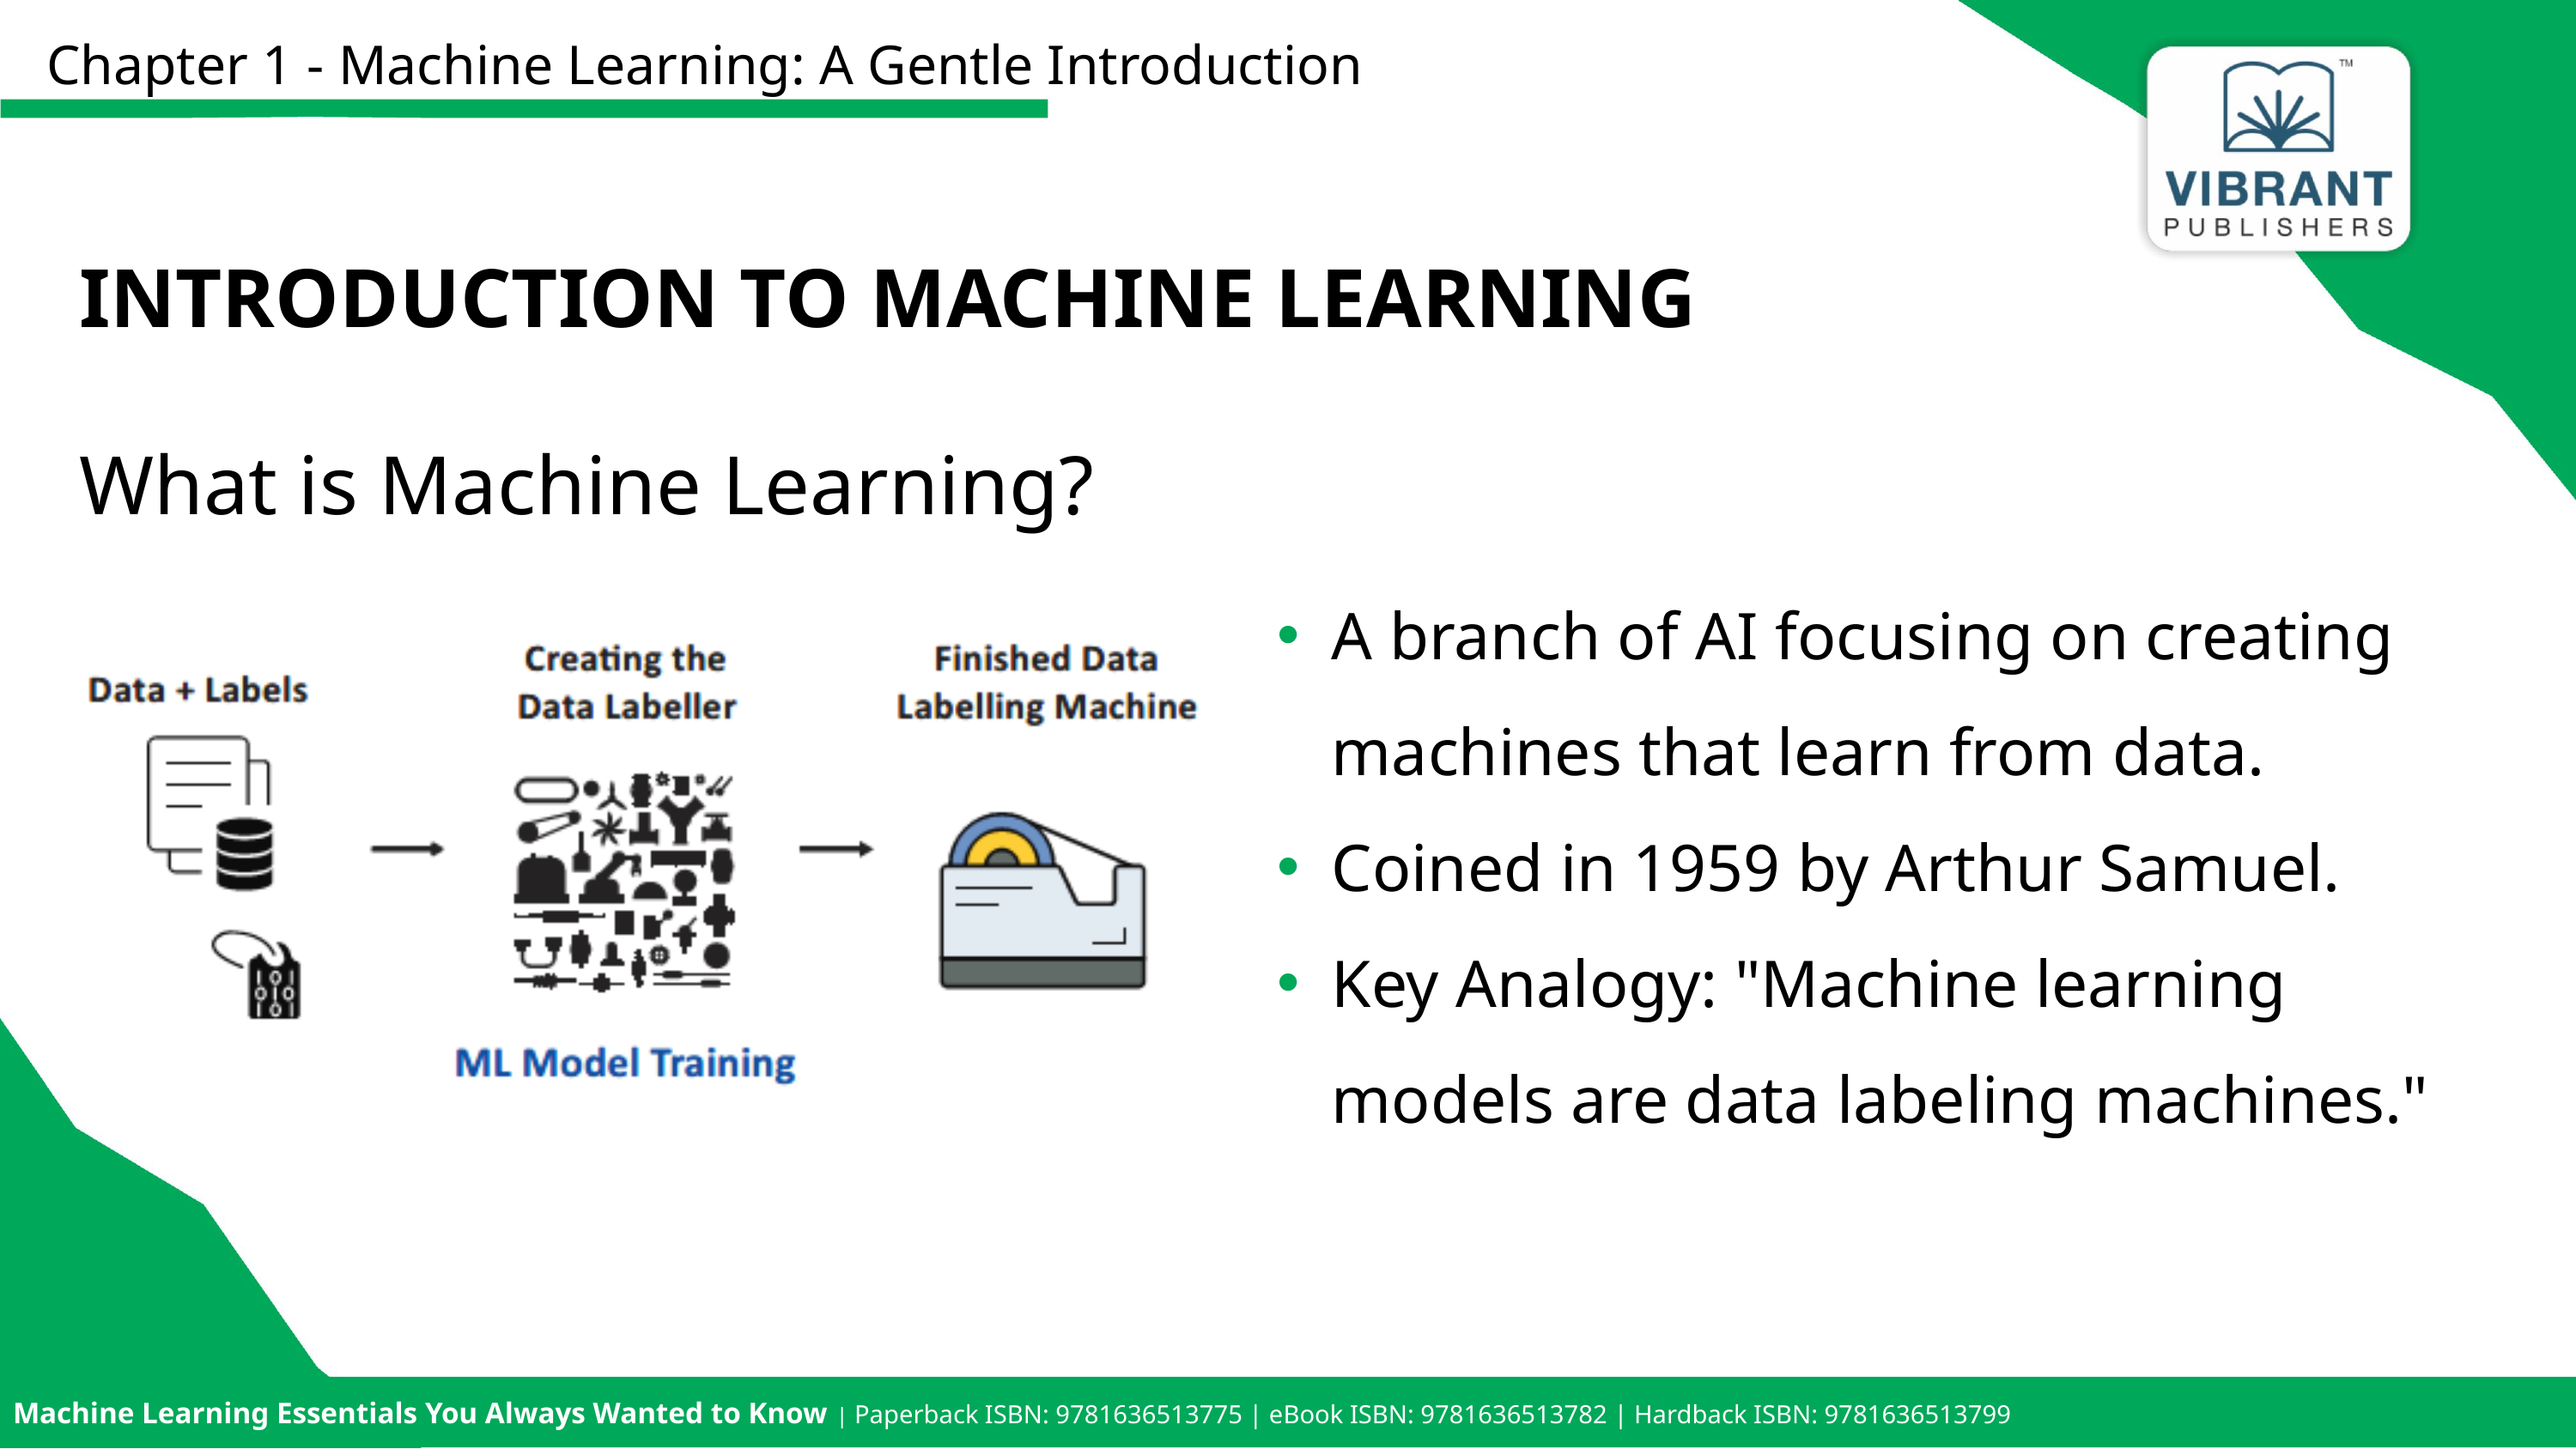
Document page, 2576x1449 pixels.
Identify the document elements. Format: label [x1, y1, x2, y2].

picture [78, 614, 1223, 1111]
text_box [0, 0, 2576, 1448]
